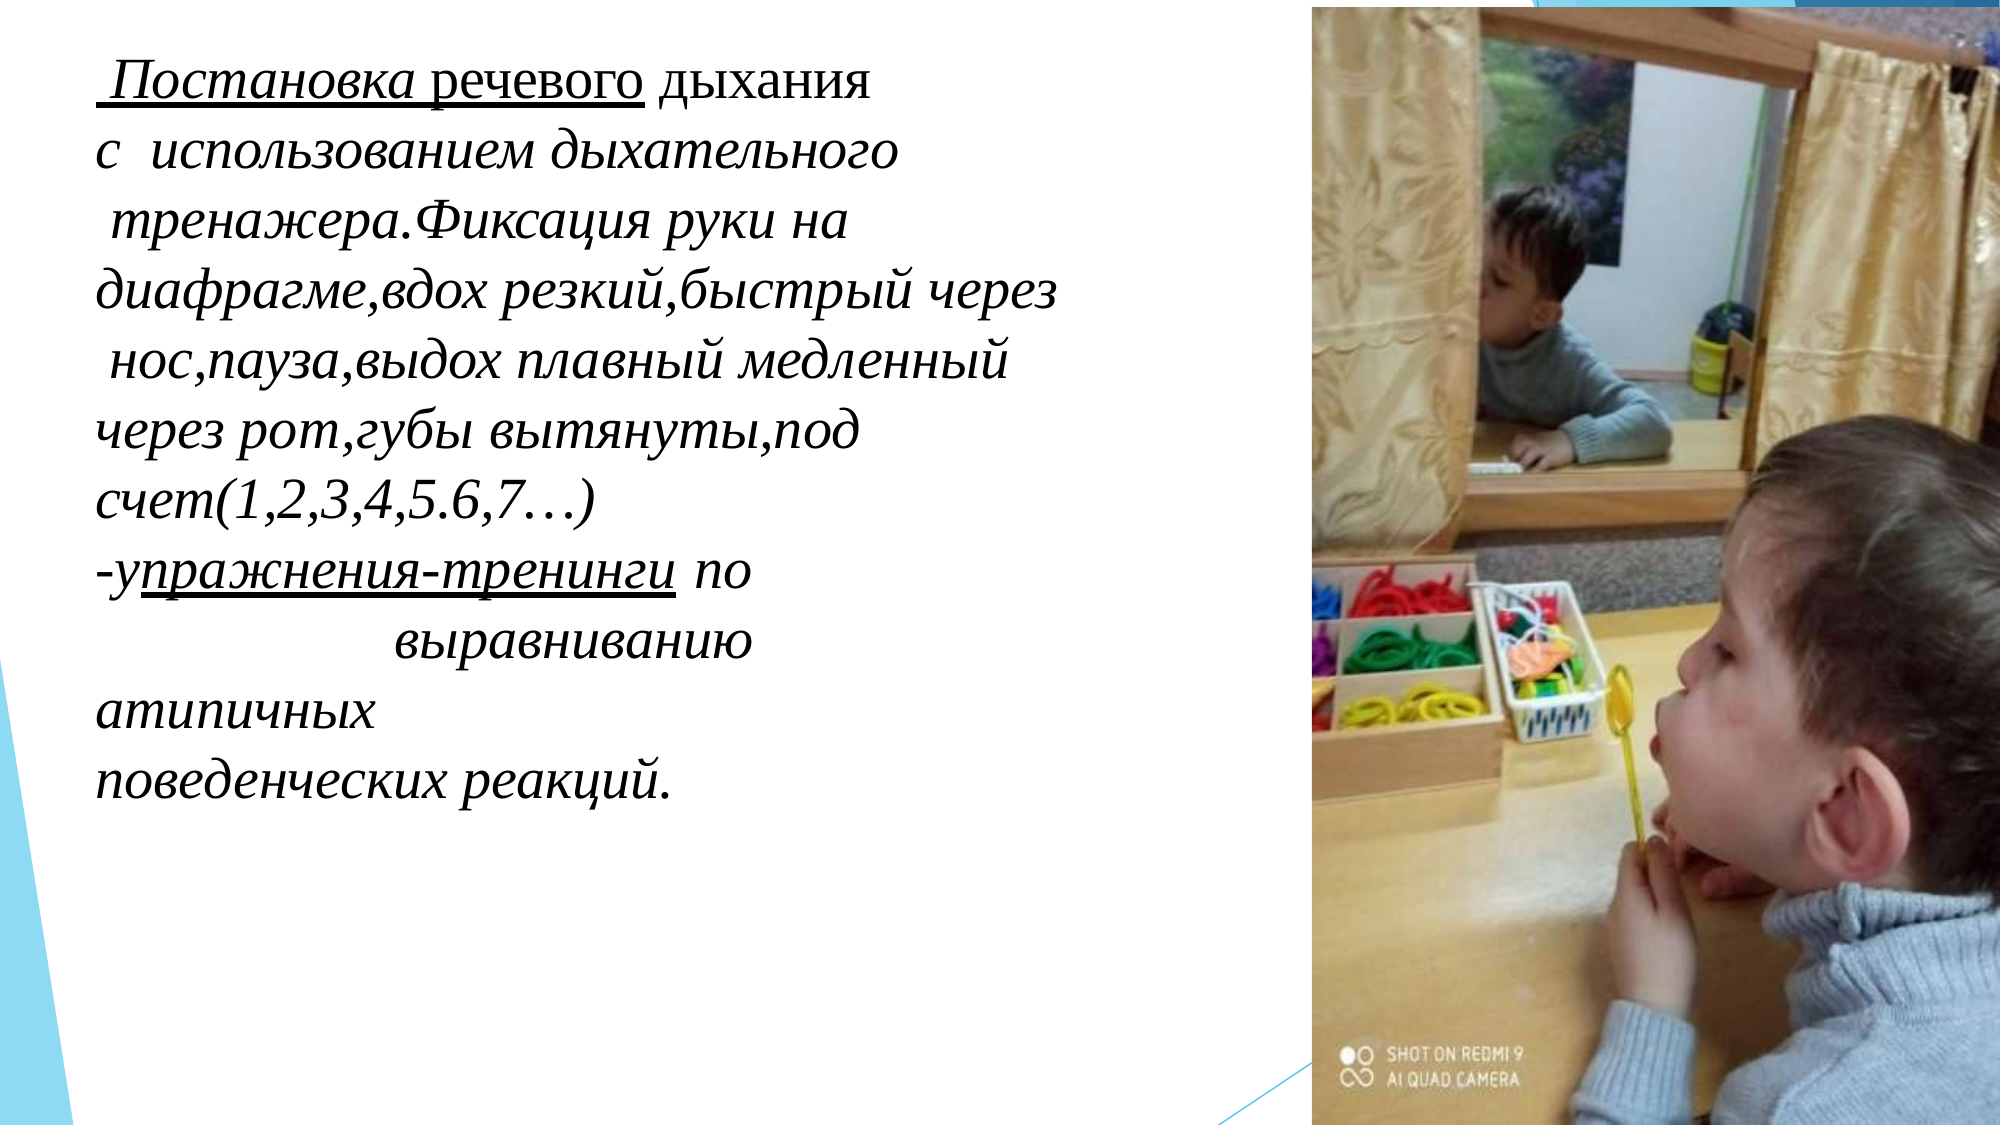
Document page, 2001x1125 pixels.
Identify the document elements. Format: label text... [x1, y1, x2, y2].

text_box [1311, 7, 2000, 1125]
text_box Постановка речевого дыхания с использованием дыхательного тренажера.Фиксация руки на диафрагме,вдох резкий,быстрый через нос,пауза,выдох плавный медленный через рот,губы вытянуты,под счет(1,2,3,4,5.6,7…) -упражнения-тренинги по выравниванию атипичных поведенческих реакций. [93, 37, 1067, 811]
